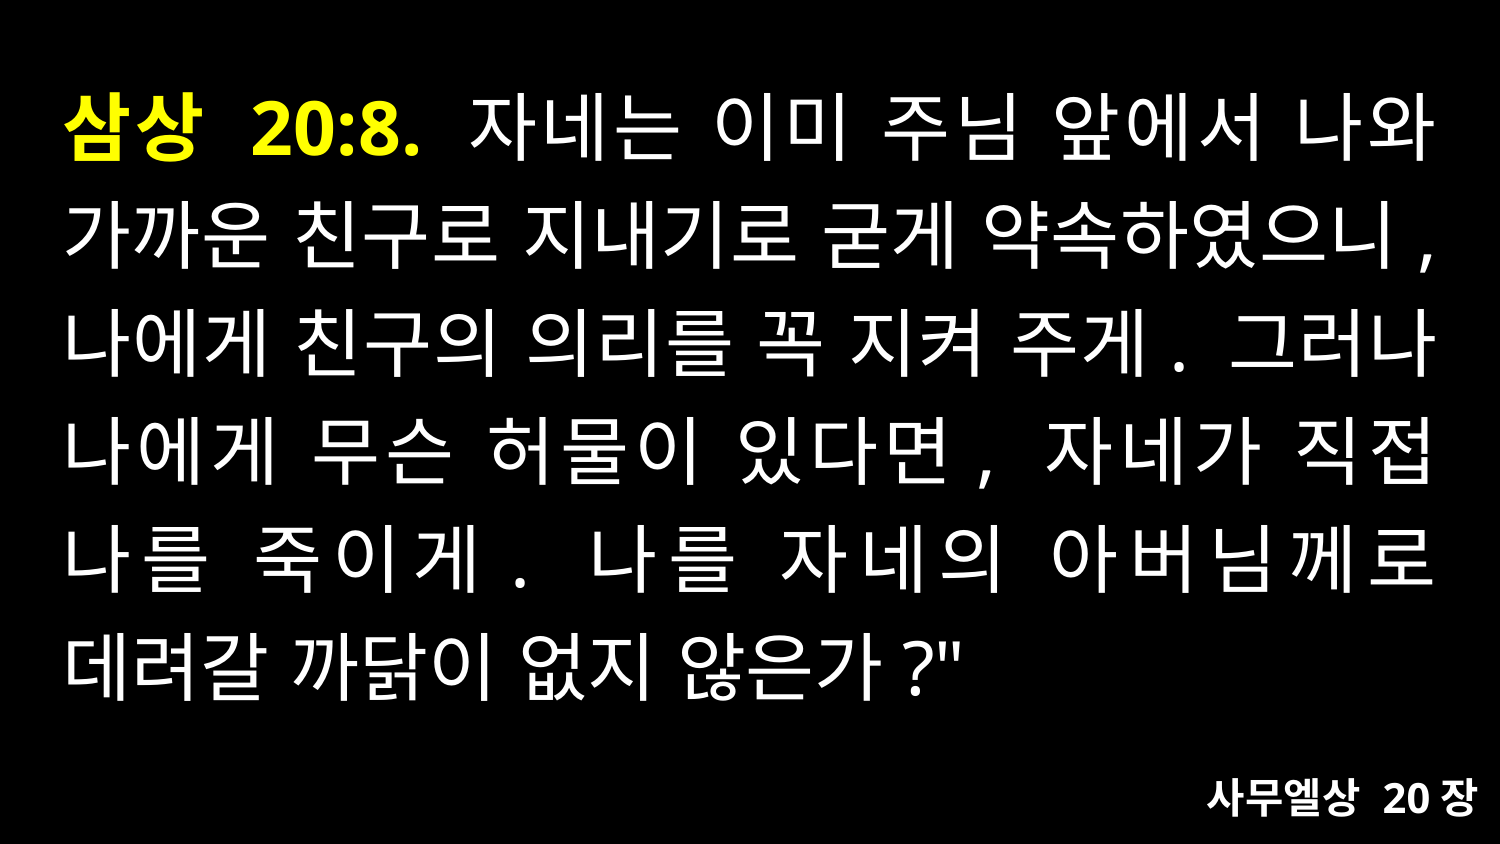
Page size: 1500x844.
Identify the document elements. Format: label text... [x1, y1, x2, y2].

title 삼상 20:8. 자네는 이미 주님 앞에서 나와 가까운 친구로 지내기로 굳게 약속하였으니, 나에게 친구의 의리를 꼭 지켜 주게. 그러나 나에게 무슨 허물이 있다면, 자네가 직접 나를 죽이게. 나를 자네의 아버님께로 데려갈 까닭이 없지 않은가?" [0, 0, 1500, 844]
subtitle 사무엘상 20장 [916, 770, 1500, 844]
